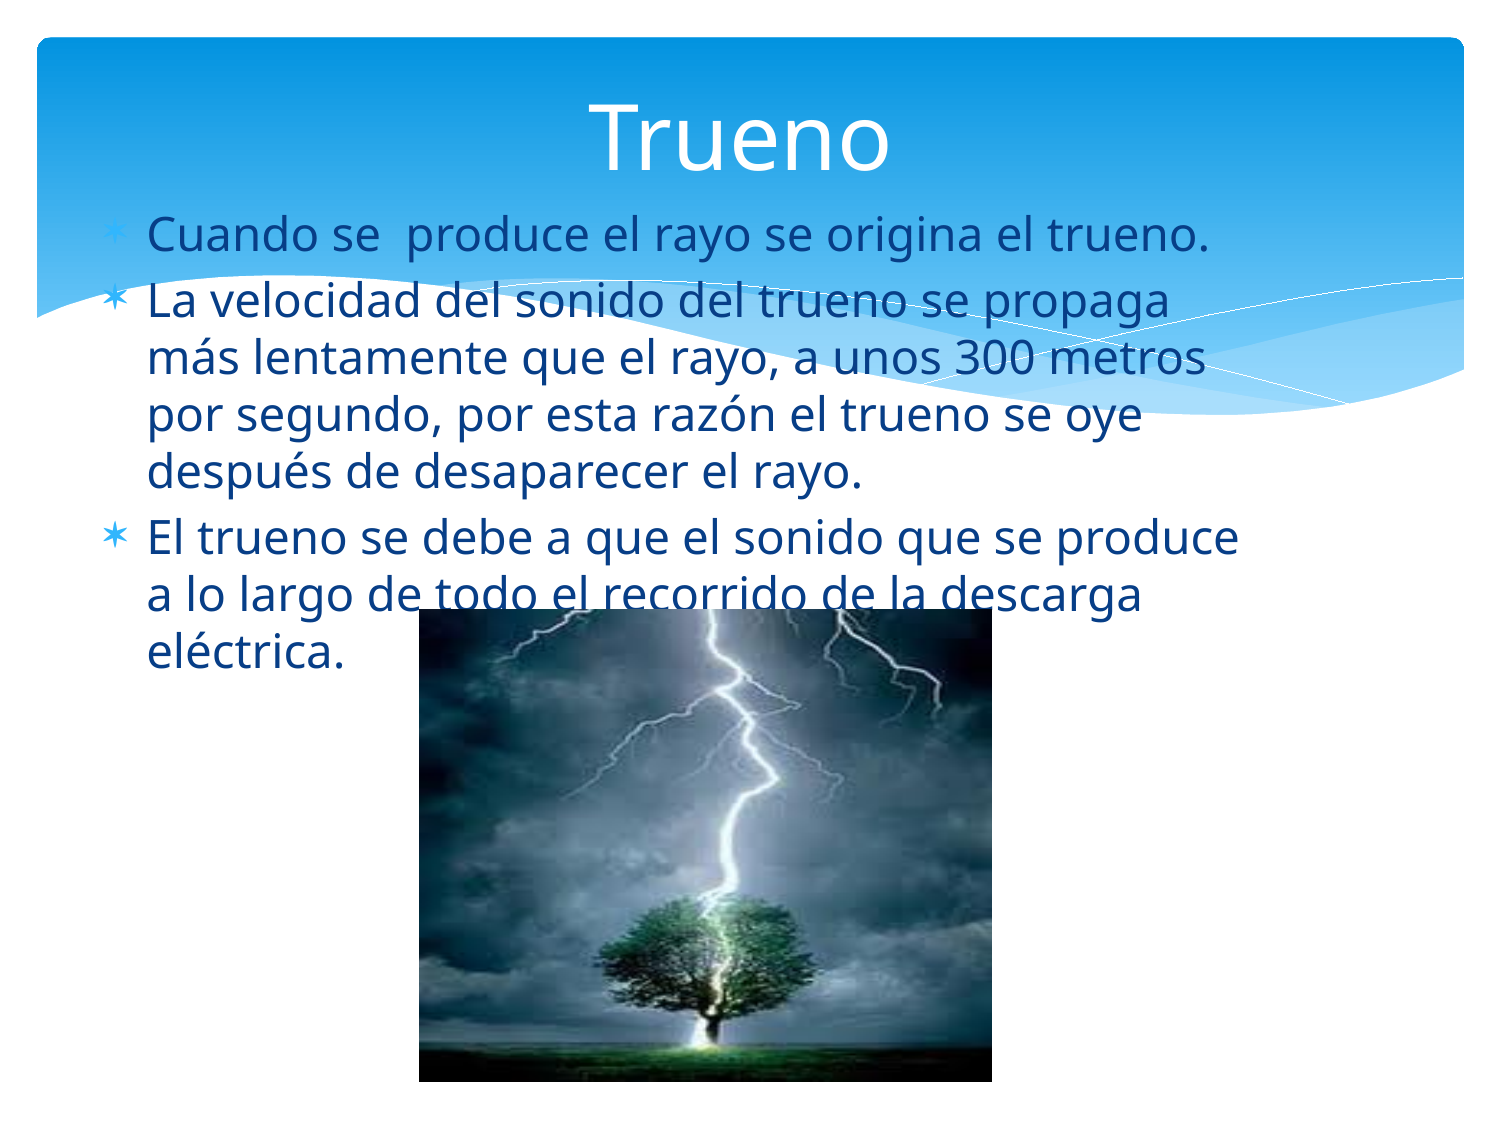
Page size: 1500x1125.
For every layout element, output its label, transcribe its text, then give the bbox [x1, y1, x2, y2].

title Trueno [65, 30, 1416, 237]
list Cuando se produce el rayo se origina el trueno. La velocidad del sonido del trueno se propaga más lentamente que el rayo, a unos 300 metros por segundo, por esta razón el trueno se oye después de desaparecer el rayo. El trueno se debe a que el sonido que se produce a lo largo de todo el recorrido de la descarga eléctrica. [88, 237, 1258, 693]
picture [454, 814, 462, 821]
picture [418, 609, 992, 1082]
